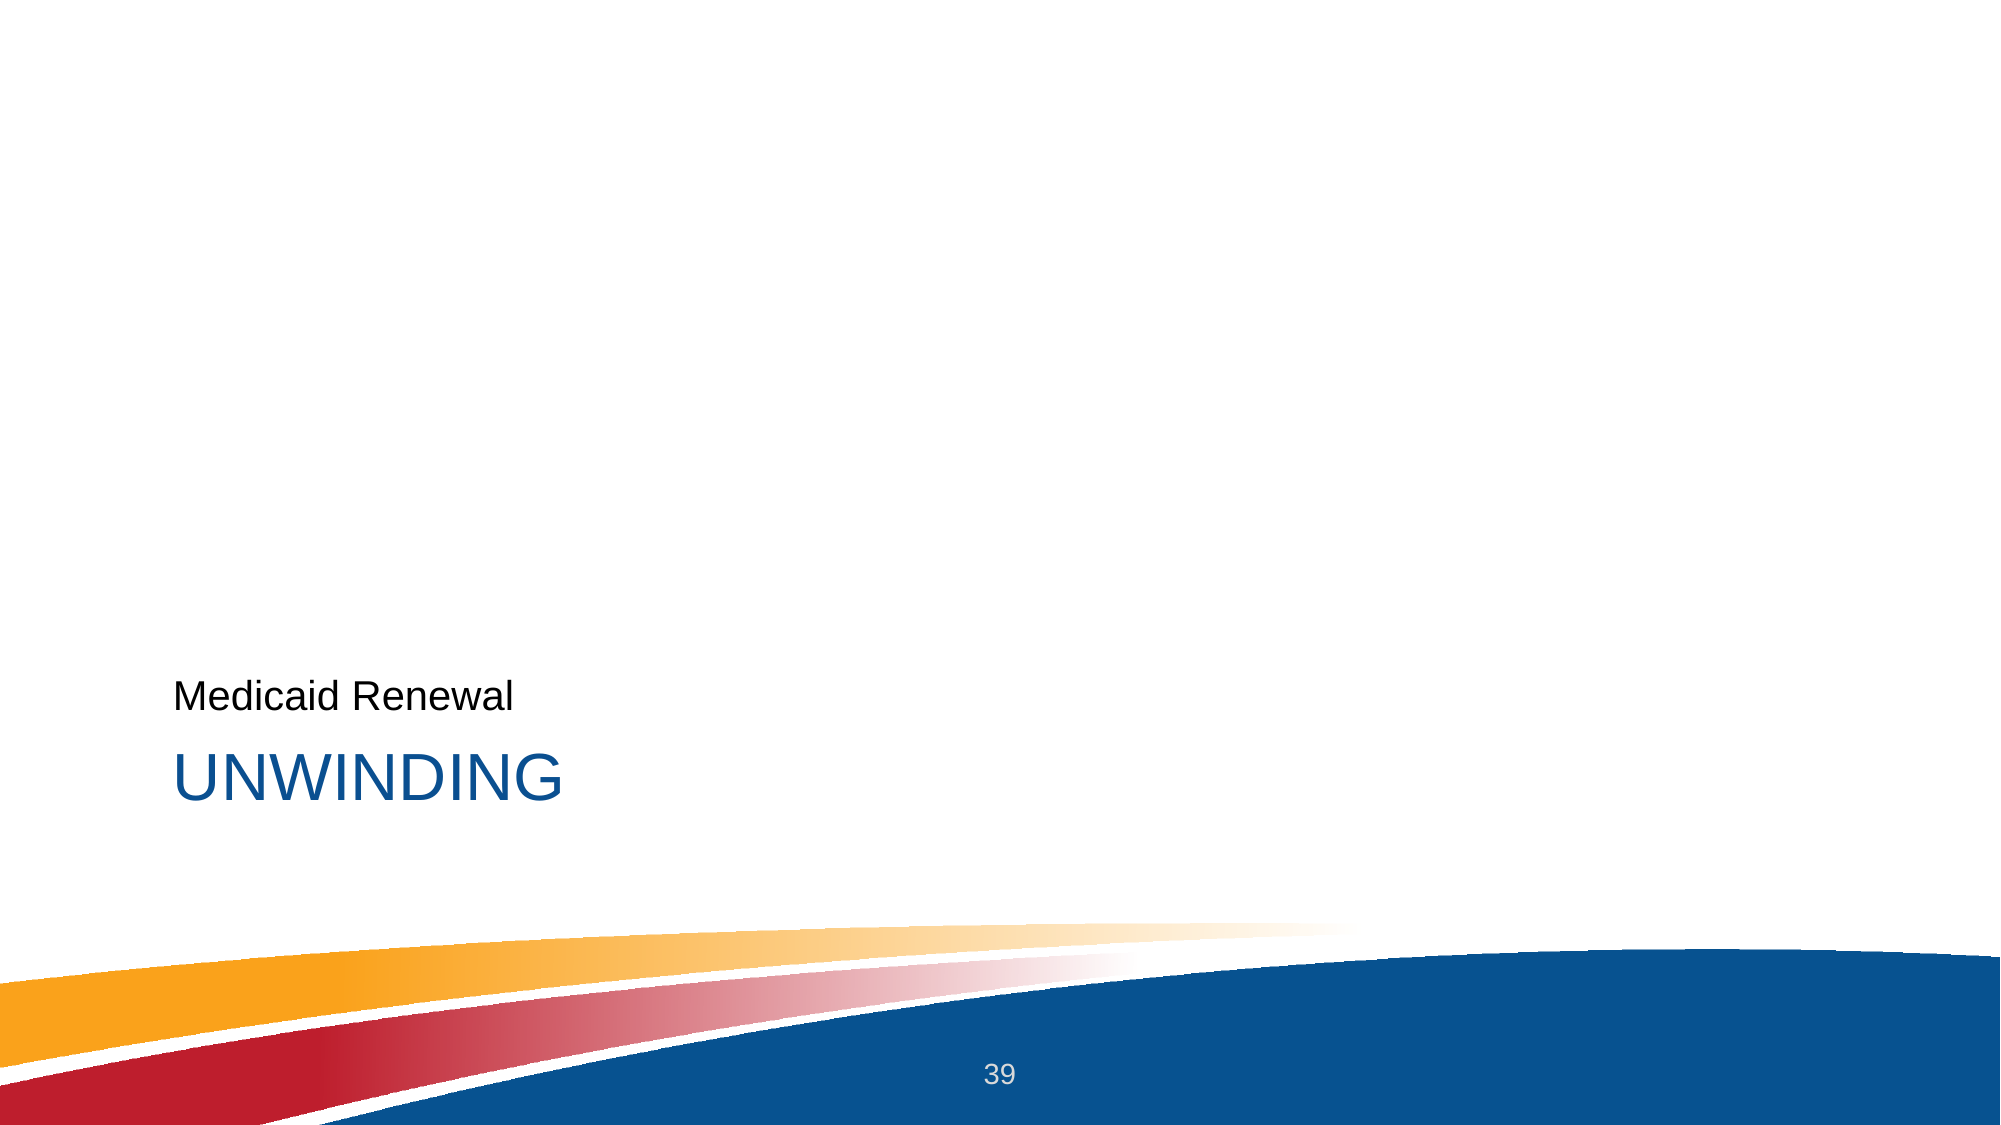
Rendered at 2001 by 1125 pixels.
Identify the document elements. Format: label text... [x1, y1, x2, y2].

picture [0, 875, 2000, 1125]
title Unwinding [157, 726, 1858, 900]
slide_number 39 [766, 1042, 1234, 1103]
list Medicaid Renewal [157, 480, 1858, 726]
